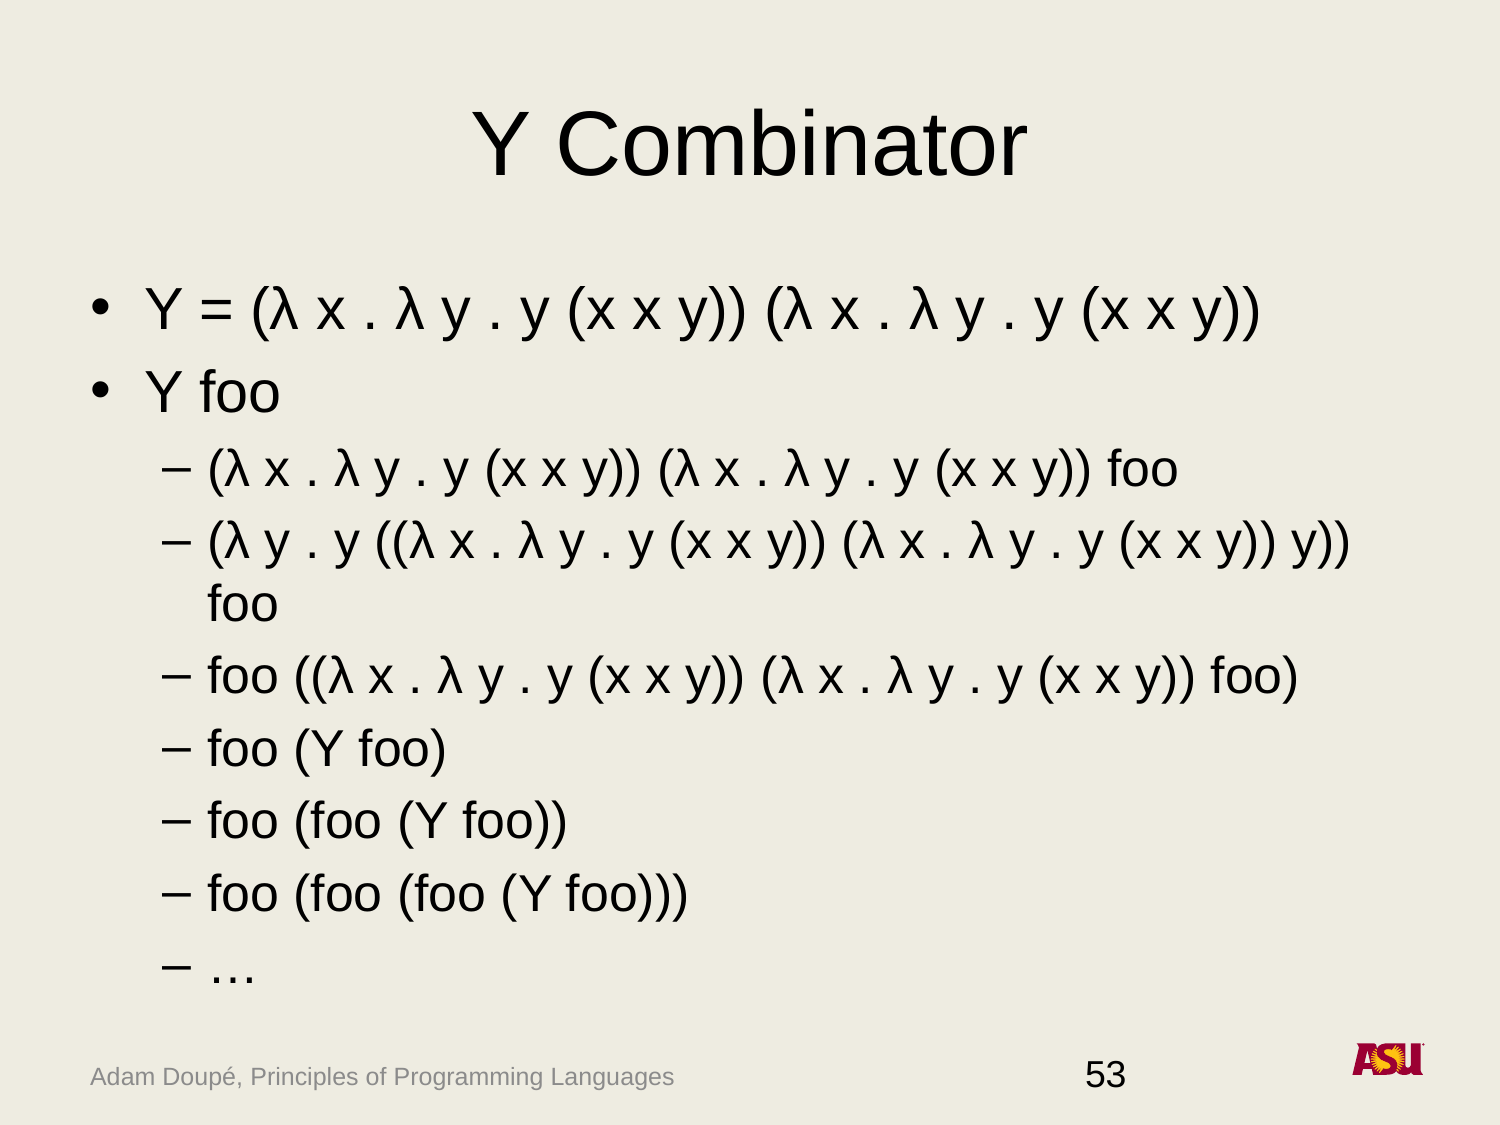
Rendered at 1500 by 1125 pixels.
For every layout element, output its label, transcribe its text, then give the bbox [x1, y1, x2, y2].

list Y = (λ x . λ y . y (x x y)) (λ x . λ y . y (x x y)) Y foo (λ x . λ y . y (x x y)) (λ x . λ y . y (x x y)) foo (λ y . y ((λ x . λ y . y (x x y)) (λ x . λ y . y (x x y)) y)) foo foo ((λ x . λ y . y (x x y)) (λ x . λ y . y (x x y)) foo) foo (Y foo) foo (foo (Y foo)) foo (foo (foo (Y foo))) … [75, 262, 1425, 1005]
slide_number 53 [1070, 1042, 1421, 1103]
title Y Combinator [75, 45, 1425, 233]
